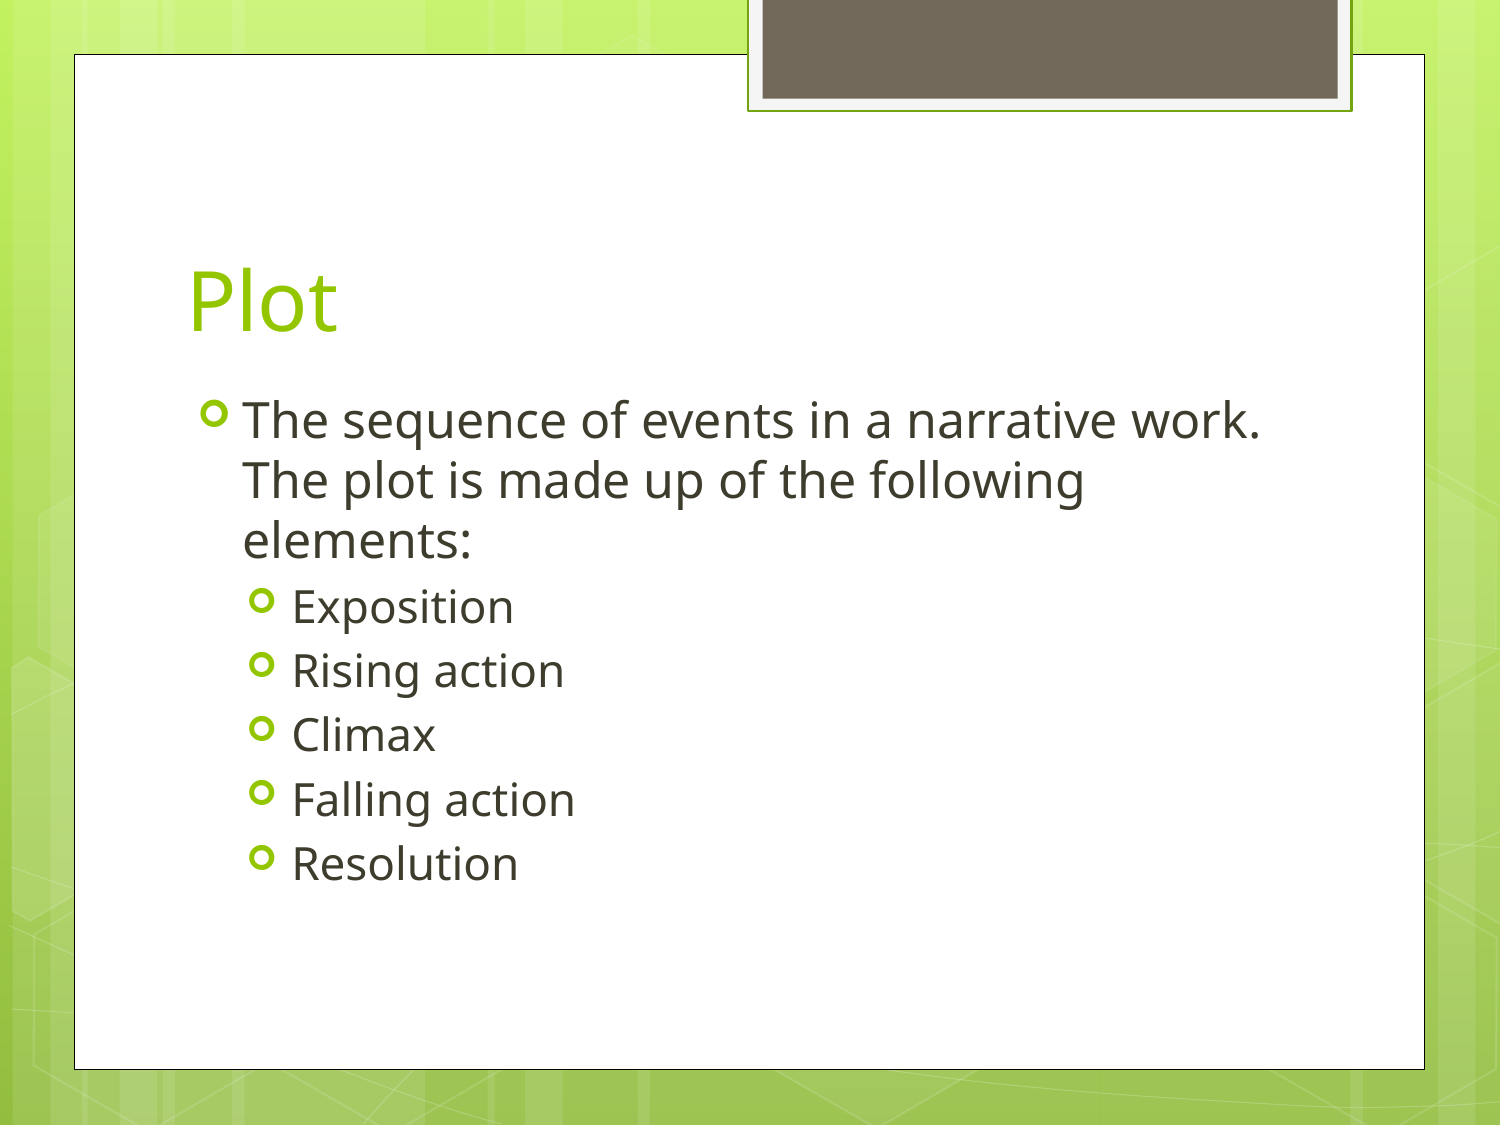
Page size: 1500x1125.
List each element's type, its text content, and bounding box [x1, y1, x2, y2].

title Plot [171, 168, 1324, 357]
list The sequence of events in a narrative work. The plot is made up of the following elements: Exposition Rising action Climax Falling action Resolution [171, 381, 1283, 957]
